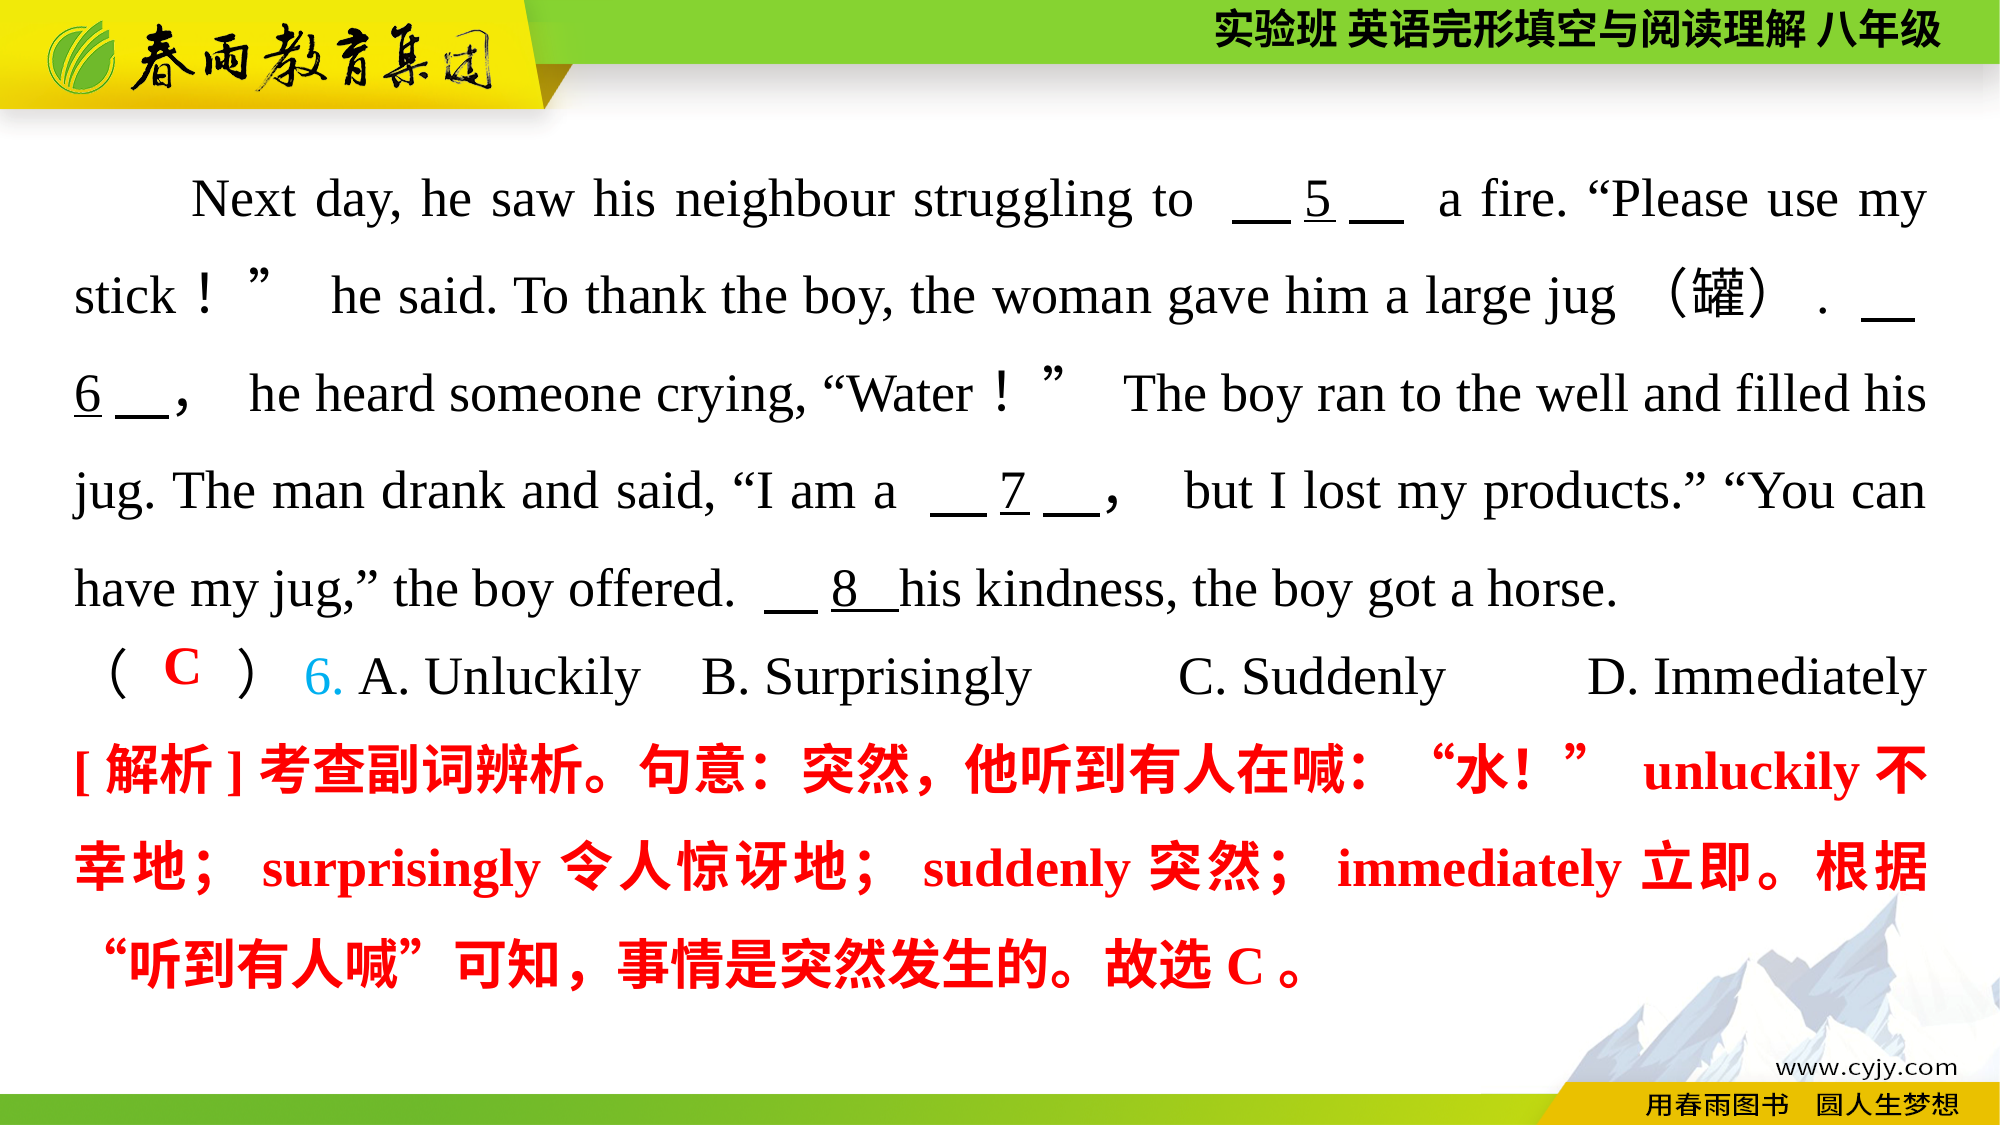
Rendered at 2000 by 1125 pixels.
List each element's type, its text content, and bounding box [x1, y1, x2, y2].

list Next day, he saw his neighbour struggling to 5 a fire. “Please use my stick！” he said. To thank the boy, the woman gave him a large jug（罐）. 6 ， he heard someone crying, “Water！” The boy ran to the well and filled his jug. The man drank and said, “I am a 7 ， but I lost my products.” “You can have my jug,” the boy offered. 8 ,his kindness, the boy got a horse. [59, 122, 1944, 600]
text_box C [148, 623, 218, 695]
picture [0, 0, 2000, 1125]
text_box （ ）6. A. Unluckily B. Surprisingly C. Suddenly D. Immediately [59, 600, 1944, 695]
text_box [解析]考查副词辨析。句意：突然，他听到有人在喊：“水！” unluckily不幸地；surprisingly令人惊讶地；suddenly突然；immediately立即。根据“听到有人喊”可知，事情是突然发生的。故选C。 [59, 695, 1944, 1003]
